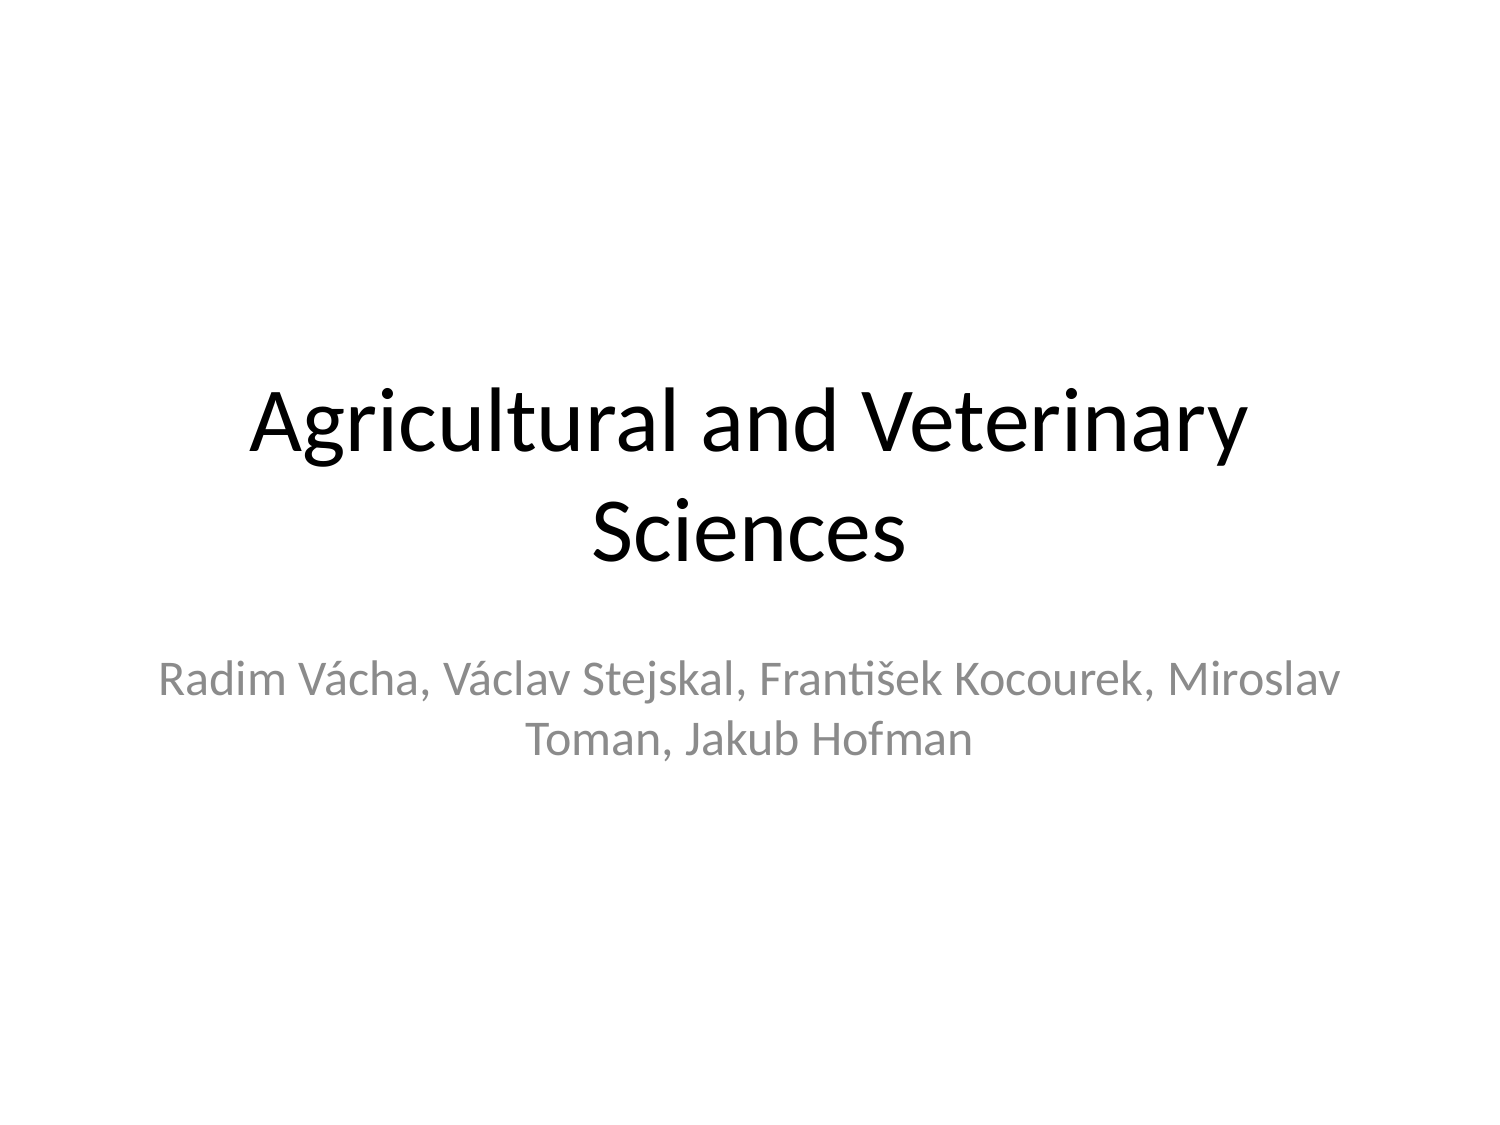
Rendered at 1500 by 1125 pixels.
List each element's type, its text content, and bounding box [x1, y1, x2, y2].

subtitle Radim Vácha, Václav Stejskal, František Kocourek, Miroslav Toman, Jakub Hofman [112, 637, 1388, 925]
title Agricultural and Veterinary Sciences [112, 349, 1388, 591]
